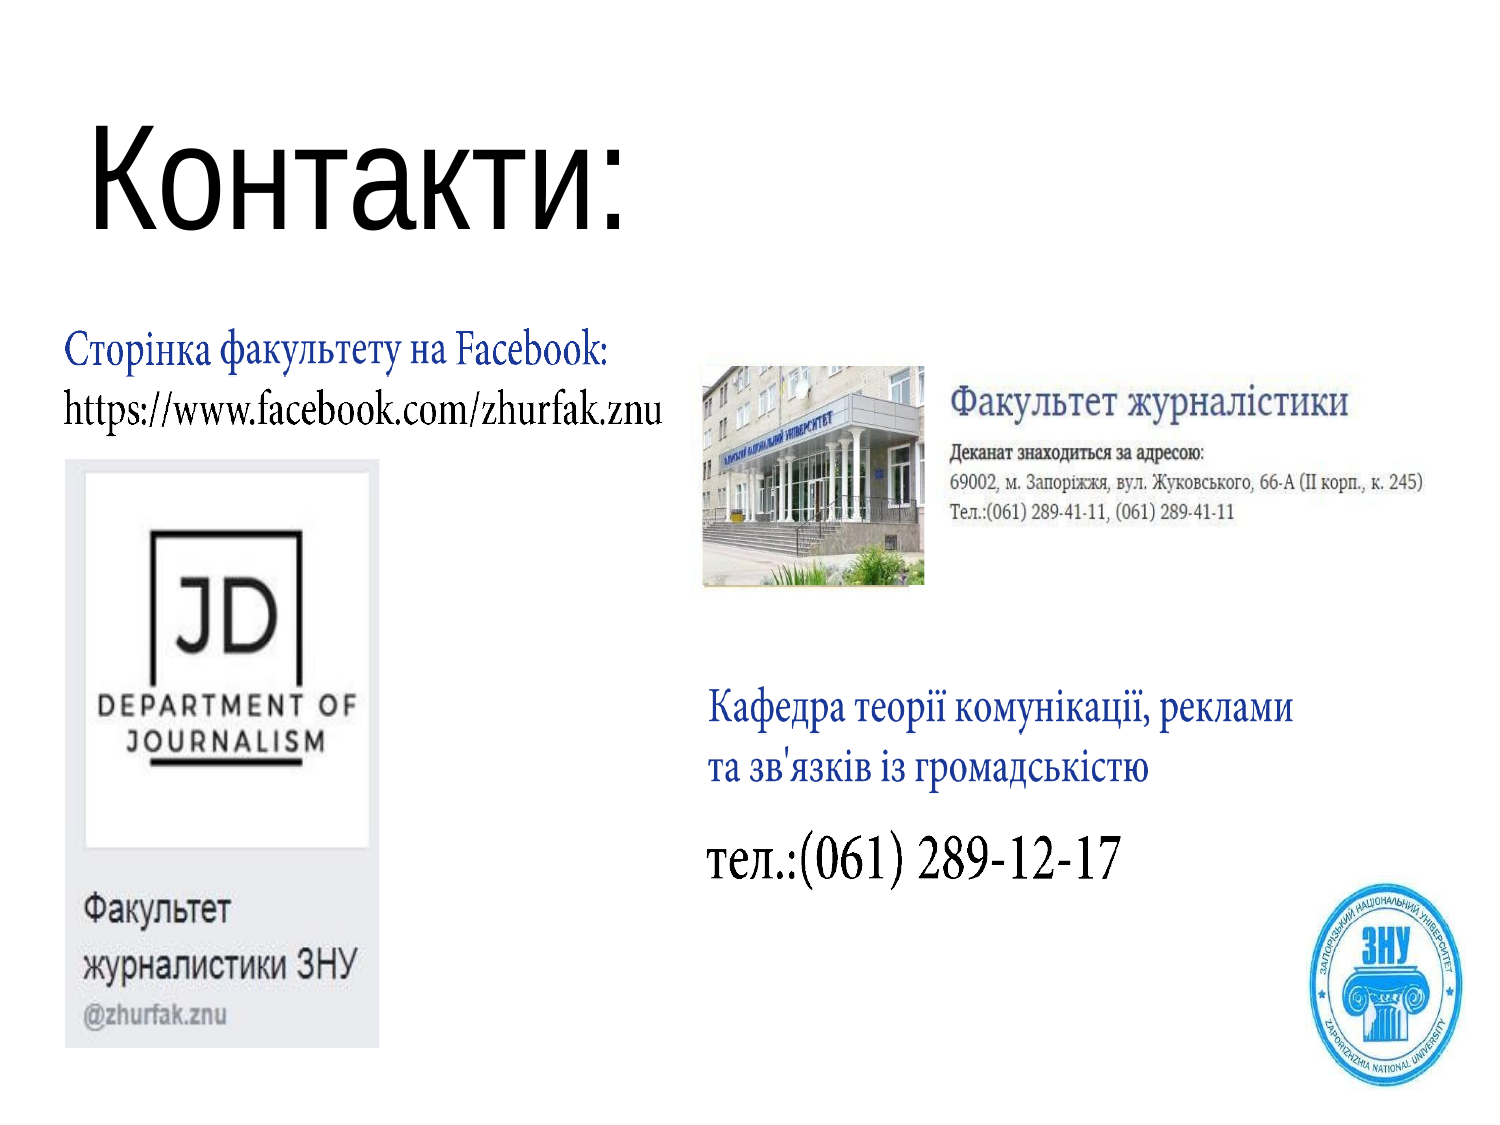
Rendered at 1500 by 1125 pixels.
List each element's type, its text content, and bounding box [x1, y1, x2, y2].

text_box [690, 353, 1426, 594]
text_box [702, 366, 925, 585]
text_box [1305, 875, 1466, 1091]
text_box [63, 374, 139, 442]
text_box [709, 685, 1293, 735]
text_box [139, 374, 172, 442]
text_box [991, 860, 1005, 866]
text_box [1058, 860, 1071, 866]
text_box [220, 327, 447, 374]
text_box [64, 459, 380, 1049]
text_box [456, 327, 599, 365]
text_box [706, 830, 988, 890]
text_box [1012, 835, 1054, 879]
text_box [1078, 835, 1121, 879]
text_box [172, 374, 680, 442]
text_box [707, 732, 1165, 800]
text_box [65, 330, 211, 374]
title Контакти: [82, 73, 633, 264]
text_box [599, 314, 617, 374]
